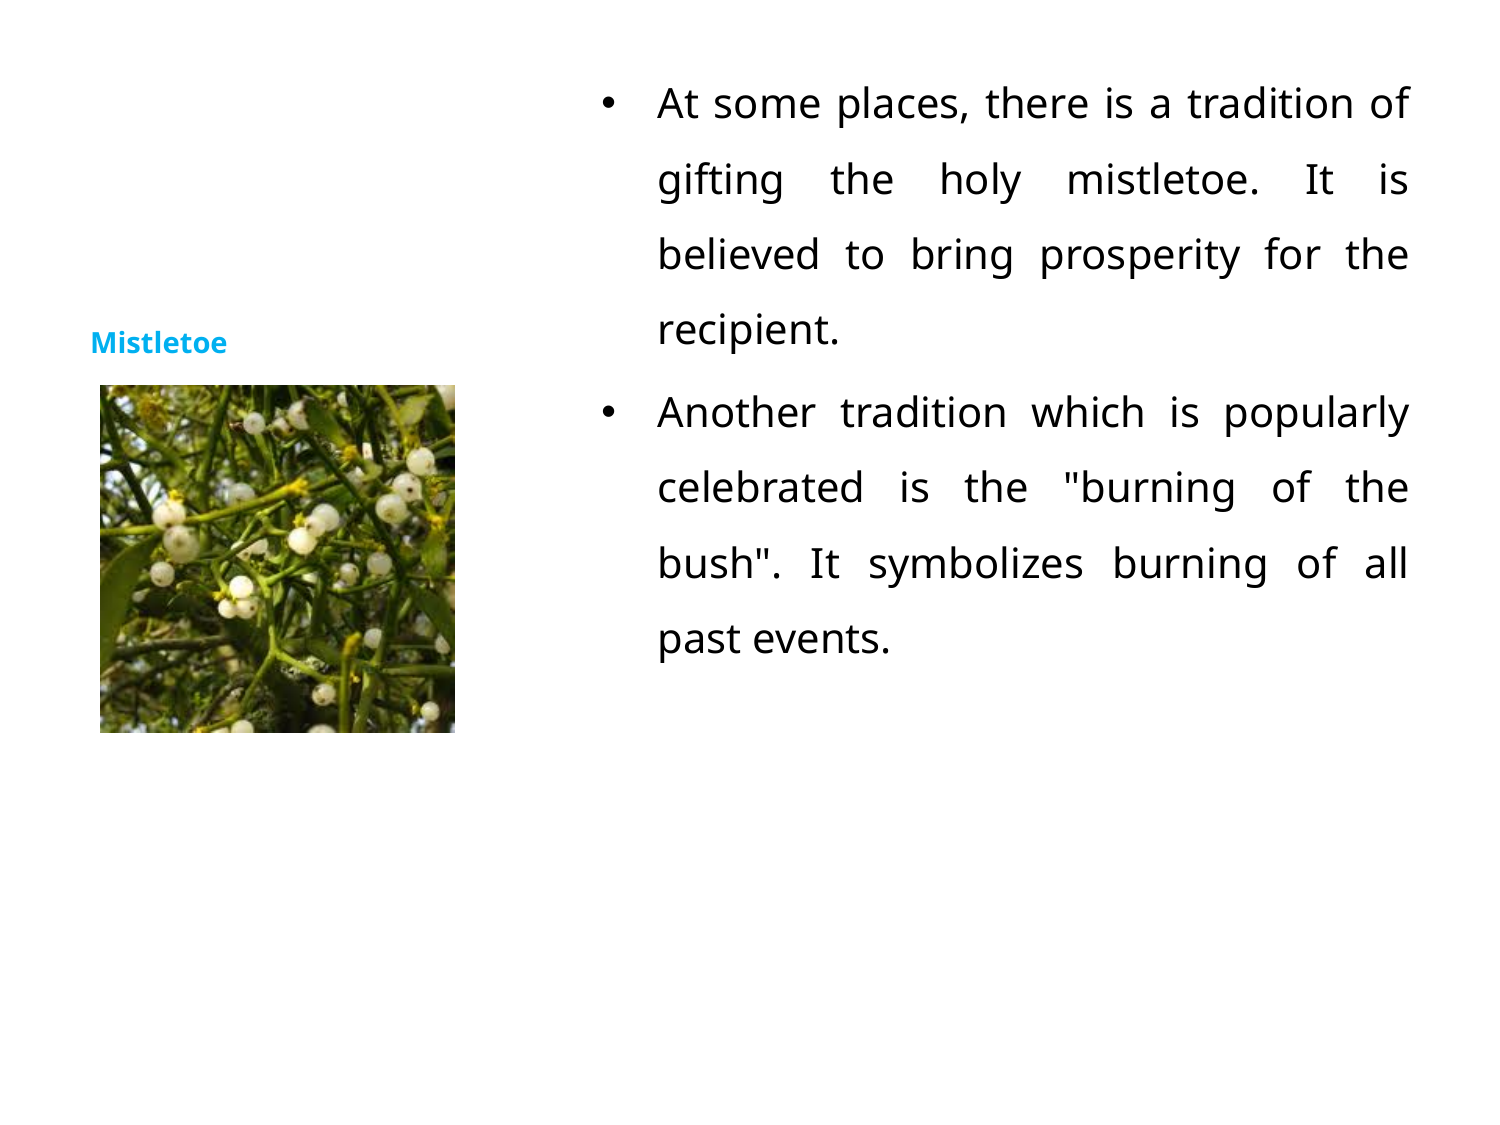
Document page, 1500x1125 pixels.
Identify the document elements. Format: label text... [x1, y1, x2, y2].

picture [100, 385, 456, 733]
list Mistletoe [75, 235, 569, 1005]
list At some places, there is a tradition of gifting the holy mistletoe. It is believed to bring prosperity for the recipient. Another tradition which is popularly celebrated is the "burning of the bush". It symbolizes burning of all past events. [586, 44, 1425, 1005]
